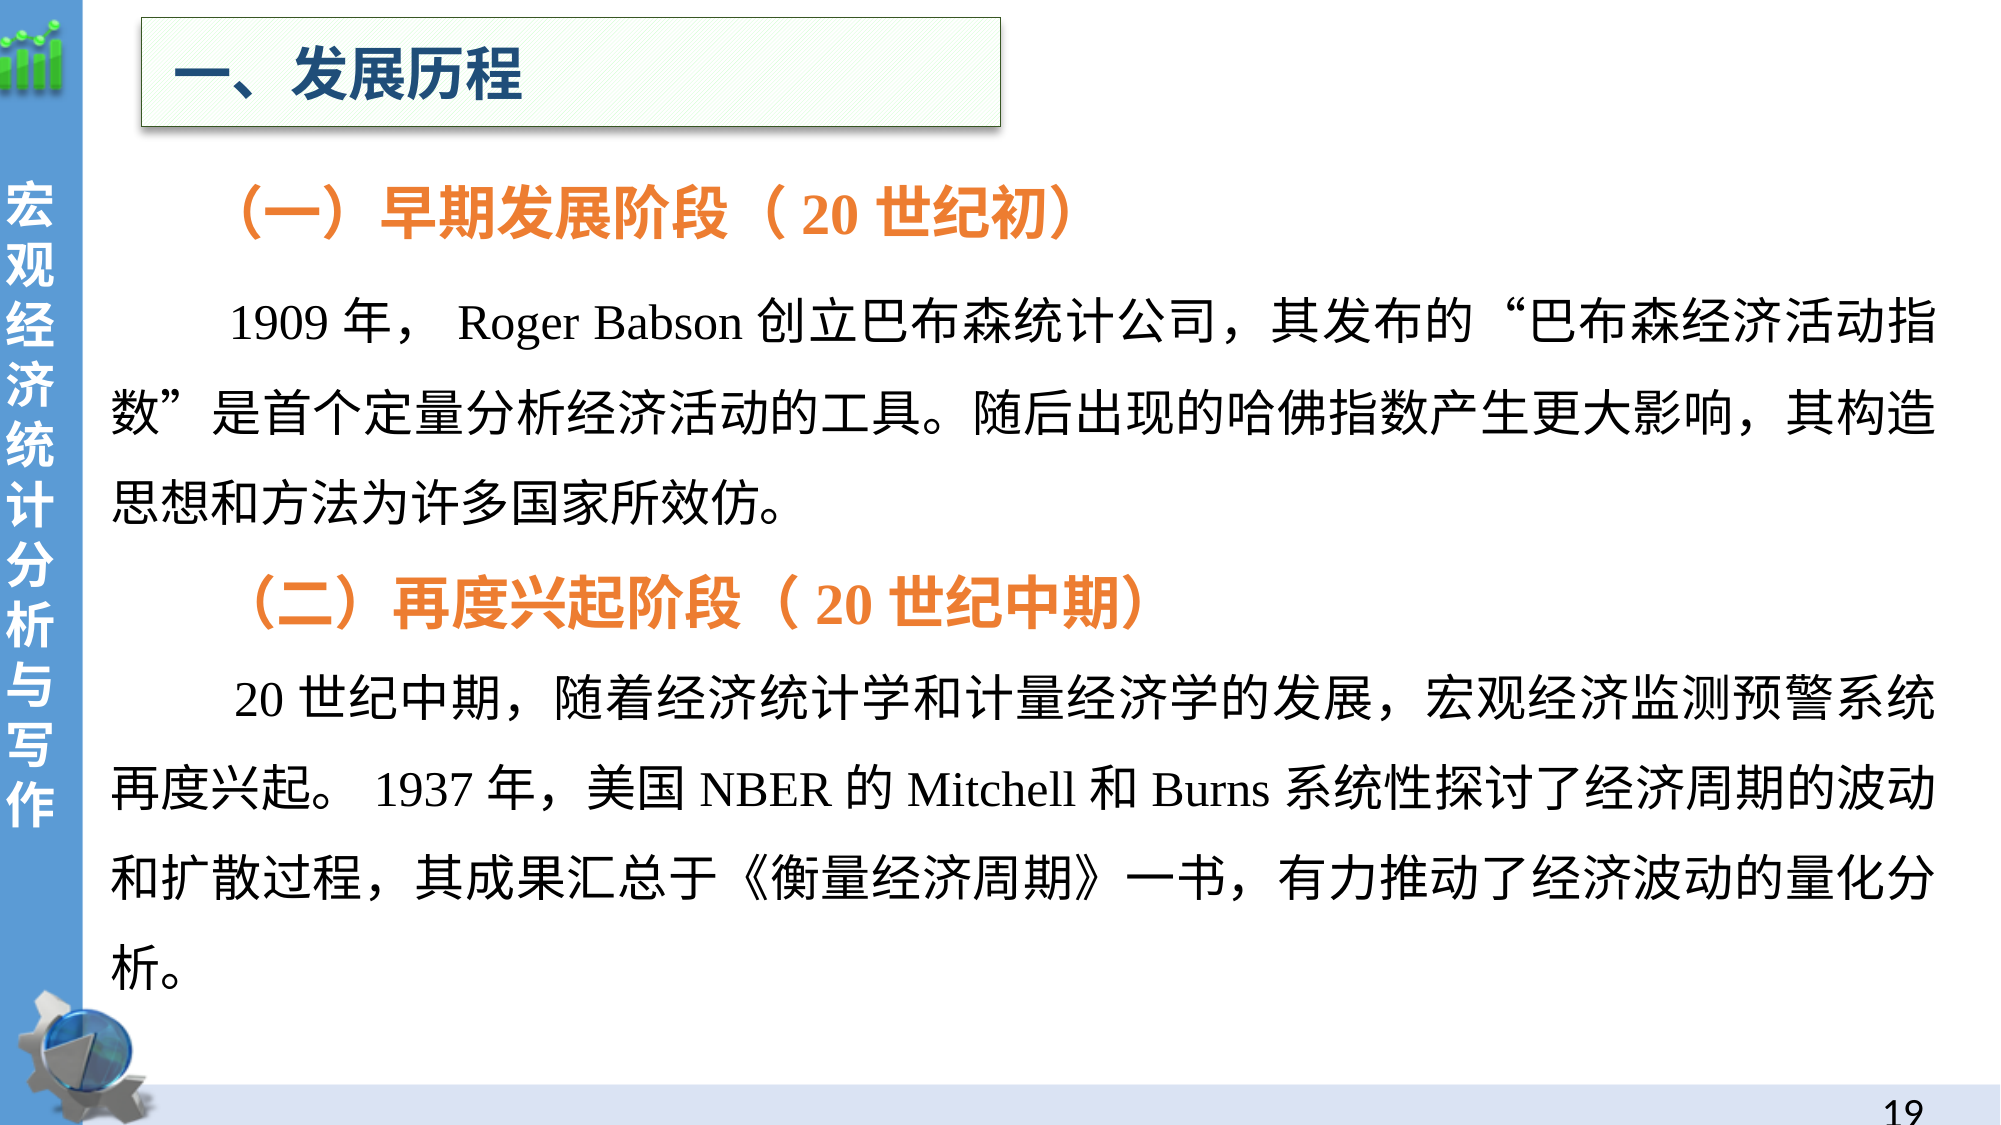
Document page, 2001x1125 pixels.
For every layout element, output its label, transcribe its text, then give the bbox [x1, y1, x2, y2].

text_box [1786, 1085, 1940, 1125]
text_box [179, 238, 1843, 1025]
picture [0, 0, 2001, 1125]
text_box （一）早期发展阶段（20世纪初） 1909年，Roger Babson创立巴布森统计公司，其发布的“巴布森经济活动指数”是首个定量分析经济活动的工具。随后出现的哈佛指数产生更大影响，其构造思想和方法为许多国家所效仿。 （二）再度兴起阶段（20世纪中期） 20世纪中期，随着经济统计学和计量经济学的发展，宏观经济监测预警系统再度兴起。1937年，美国NBER的Mitchell和Burns系统性探讨了经济周期的波动和扩散过程，其成果汇总于《衡量经济周期》一书，有力推动了经济波动的量化分析。 [95, 133, 1952, 1050]
text_box 一、发展历程 [141, 17, 1000, 127]
text_box [203, 730, 1867, 1025]
